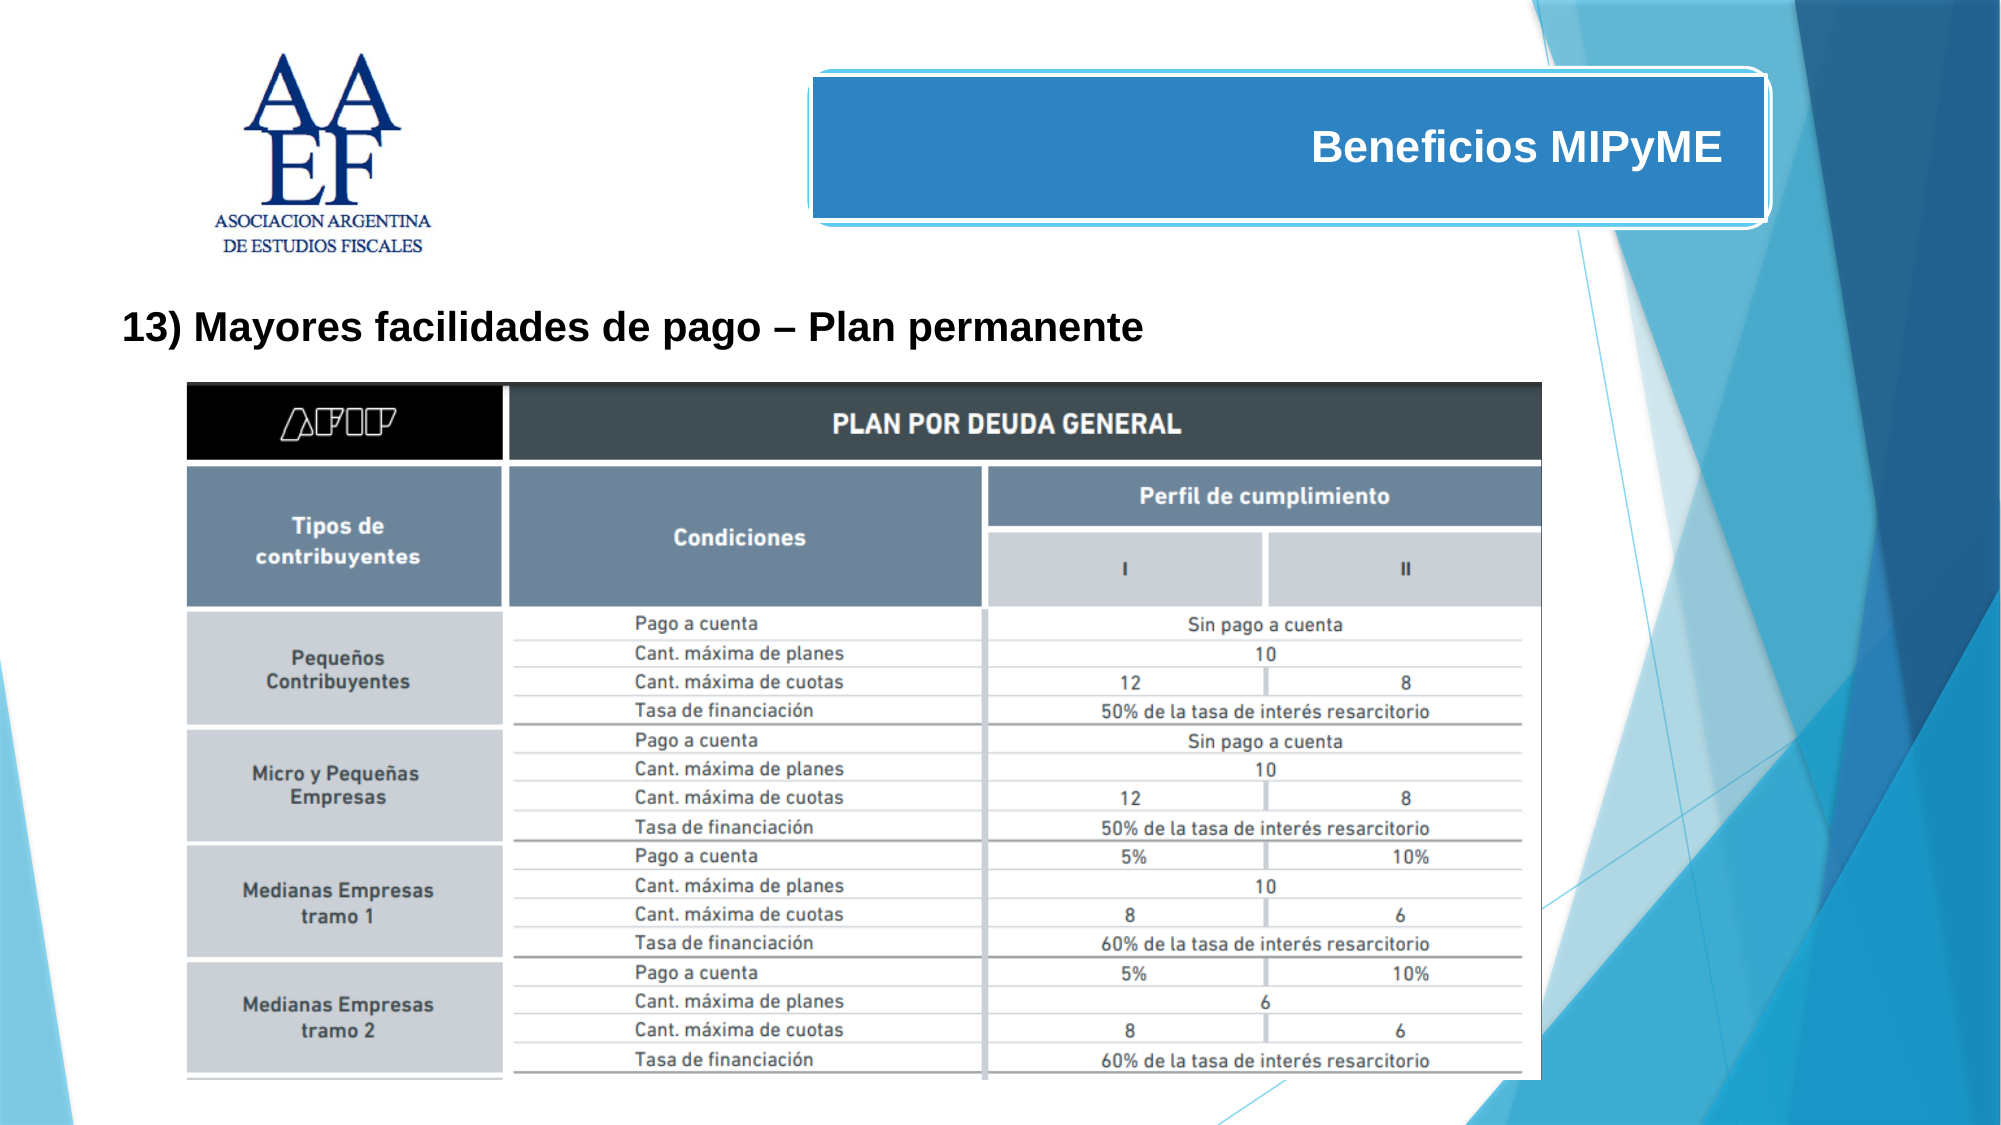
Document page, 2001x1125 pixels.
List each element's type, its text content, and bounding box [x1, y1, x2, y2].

picture [186, 382, 1543, 1080]
title 13) Mayores facilidades de pago – Plan permanente [106, 292, 1613, 400]
picture [209, 45, 434, 270]
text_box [805, 66, 1772, 229]
